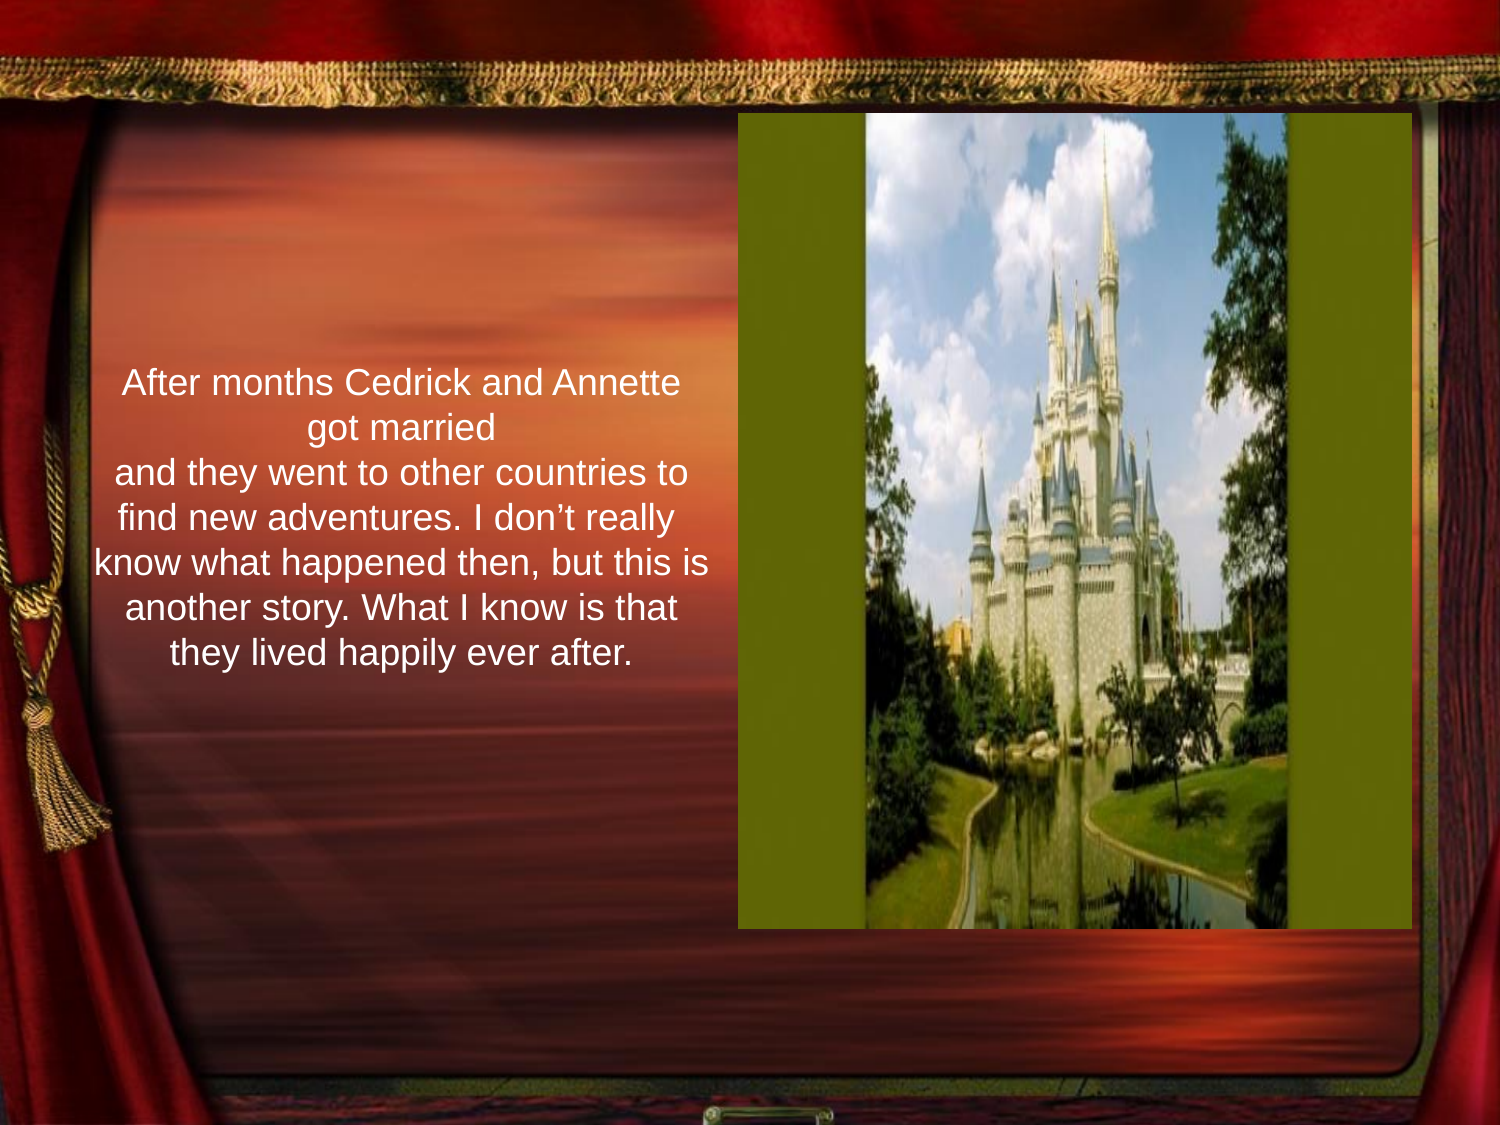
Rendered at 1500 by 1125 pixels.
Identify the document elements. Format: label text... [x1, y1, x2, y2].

title After months Cedrick and Annette got married and they went to other countries to find new adventures. I don’t really know what happened then, but this is another story. What I know is that they lived happily ever after. [76, 101, 727, 929]
picture [0, 0, 1500, 1125]
